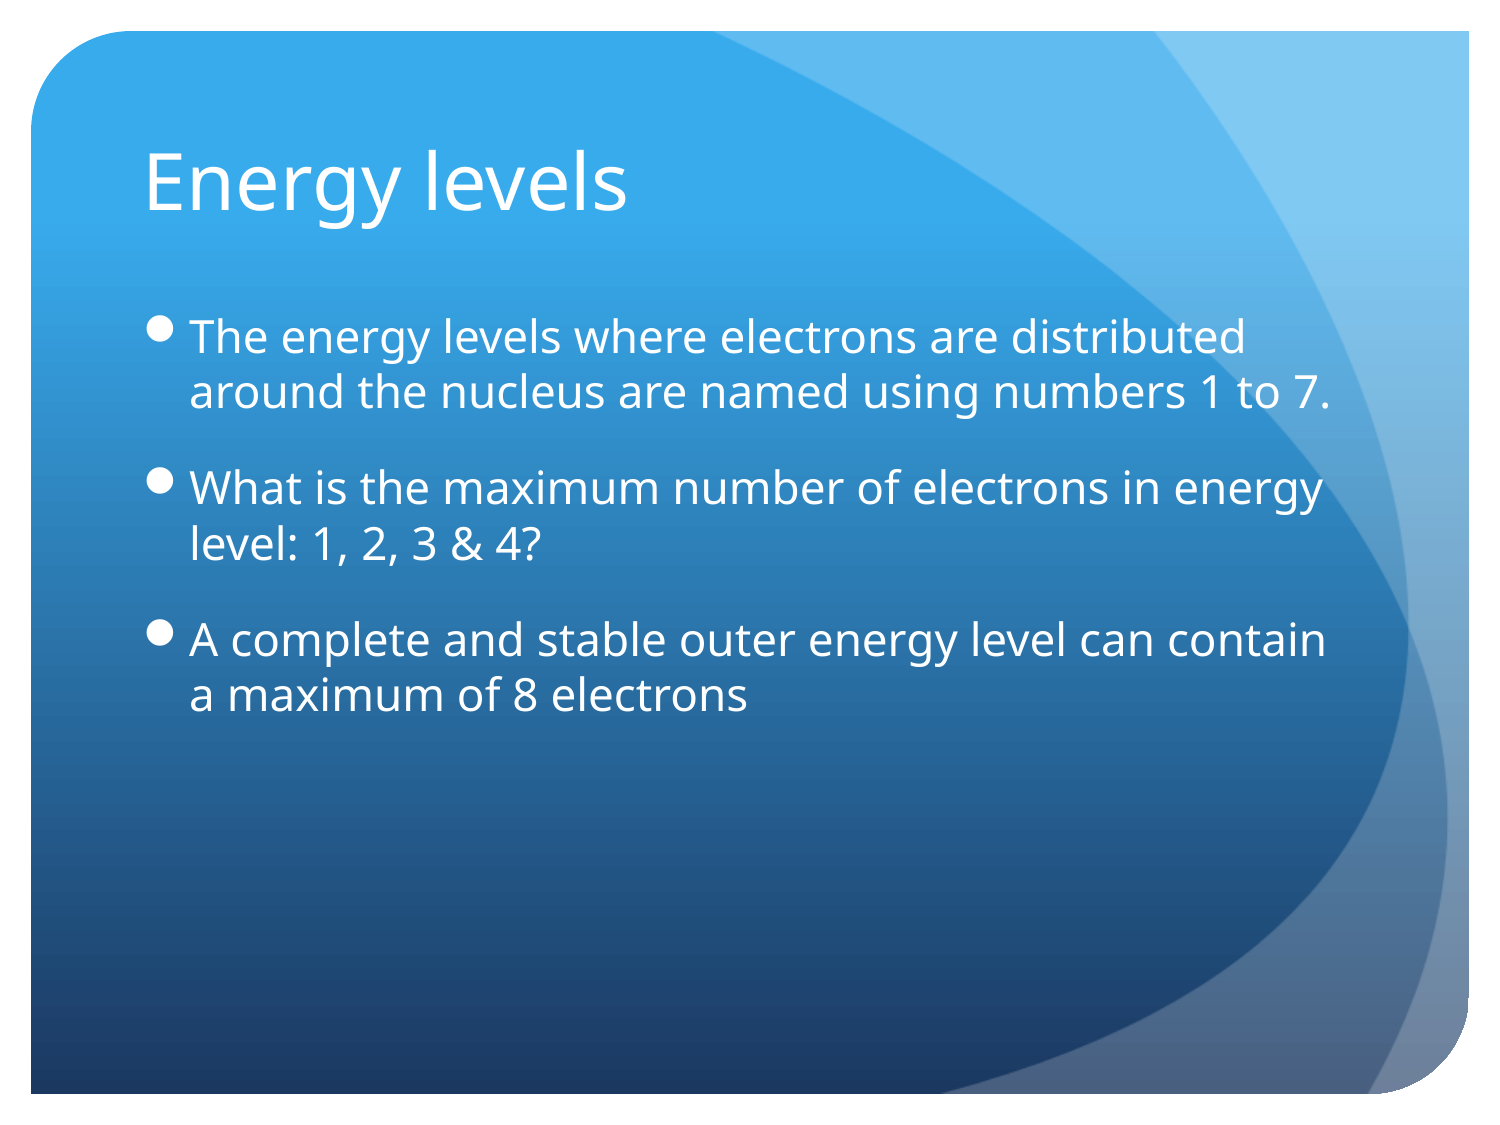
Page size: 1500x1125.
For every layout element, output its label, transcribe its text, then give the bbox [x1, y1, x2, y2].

list The energy levels where electrons are distributed around the nucleus are named using numbers 1 to 7. What is the maximum number of electrons in energy level: 1, 2, 3 & 4? A complete and stable outer energy level can contain a maximum of 8 electrons [127, 299, 1372, 758]
title Energy levels [127, 62, 1372, 234]
picture [24, 30, 1473, 1094]
